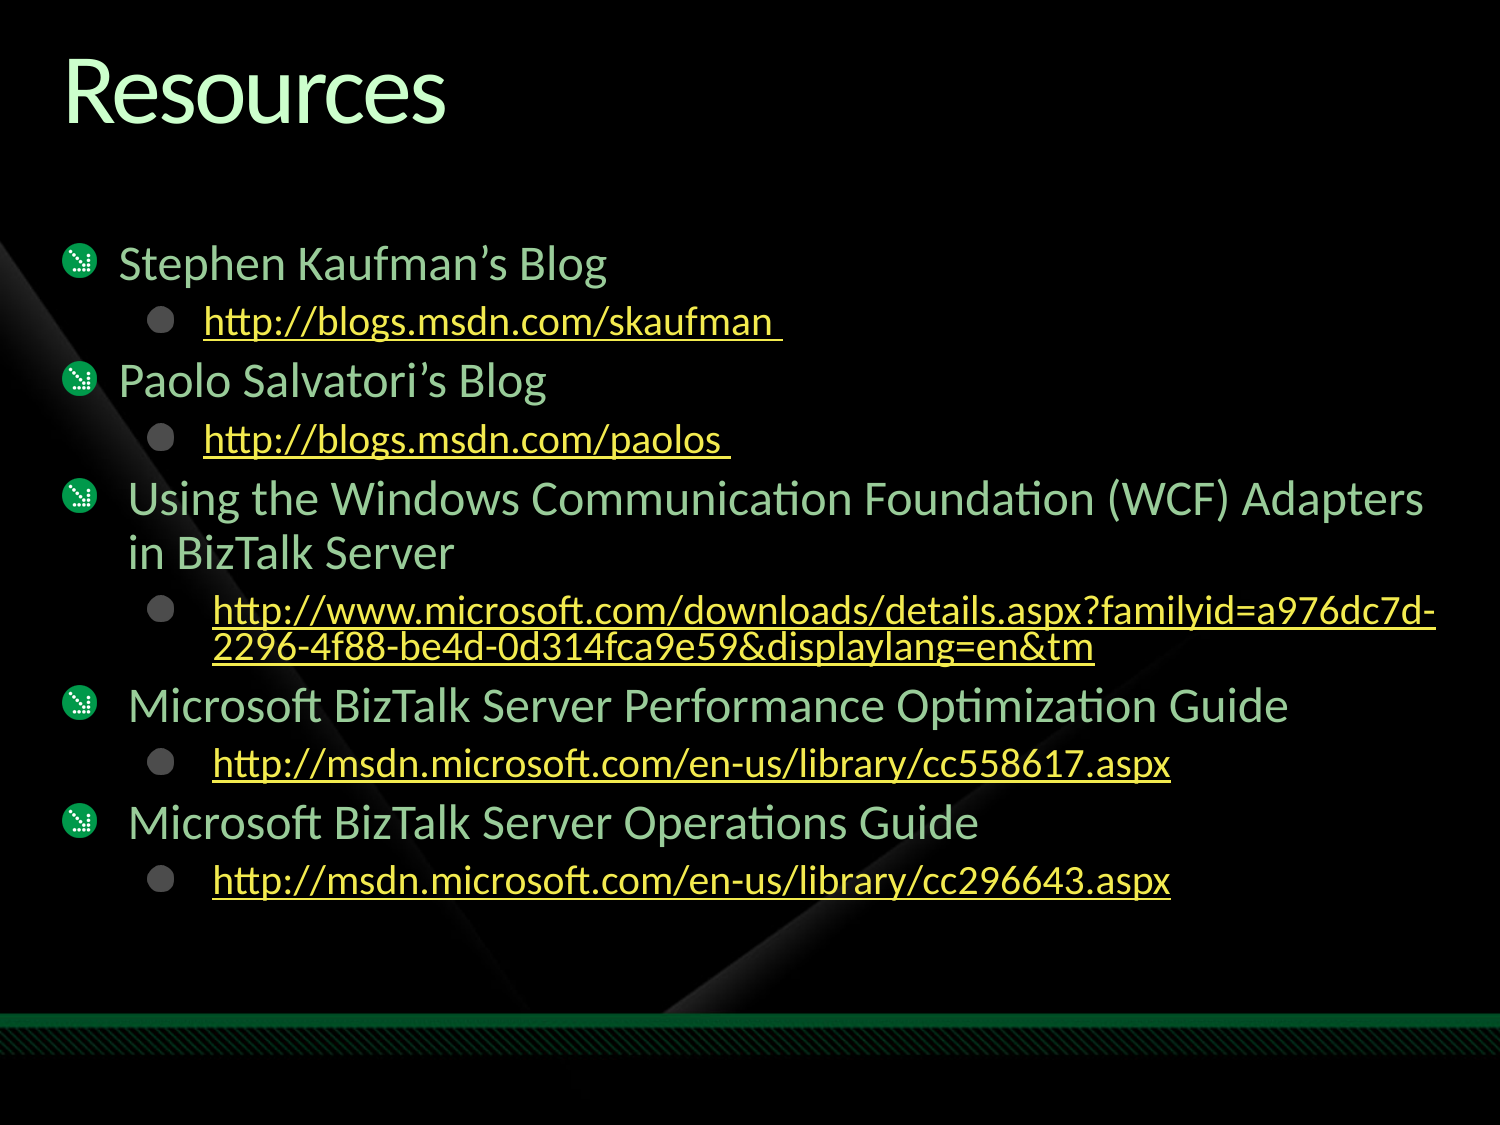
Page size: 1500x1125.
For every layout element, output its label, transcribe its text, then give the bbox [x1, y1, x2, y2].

title Resources [62, 37, 1438, 147]
list Stephen Kaufman’s Blog http://blogs.msdn.com/skaufman Paolo Salvatori’s Blog http://blogs.msdn.com/paolos Using the Windows Communication Foundation (WCF) Adapters in BizTalk Server http://www.microsoft.com/downloads/details.aspx?familyid=a976dc7d-2296-4f88-be4d-0d314fca9e59&displaylang=en&tm Microsoft BizTalk Server Performance Optimization Guide http://msdn.microsoft.com/en-us/library/cc558617.aspx Microsoft BizTalk Server Operations Guide http://msdn.microsoft.com/en-us/library/cc296643.aspx [62, 237, 1438, 815]
picture [0, 0, 1500, 1125]
